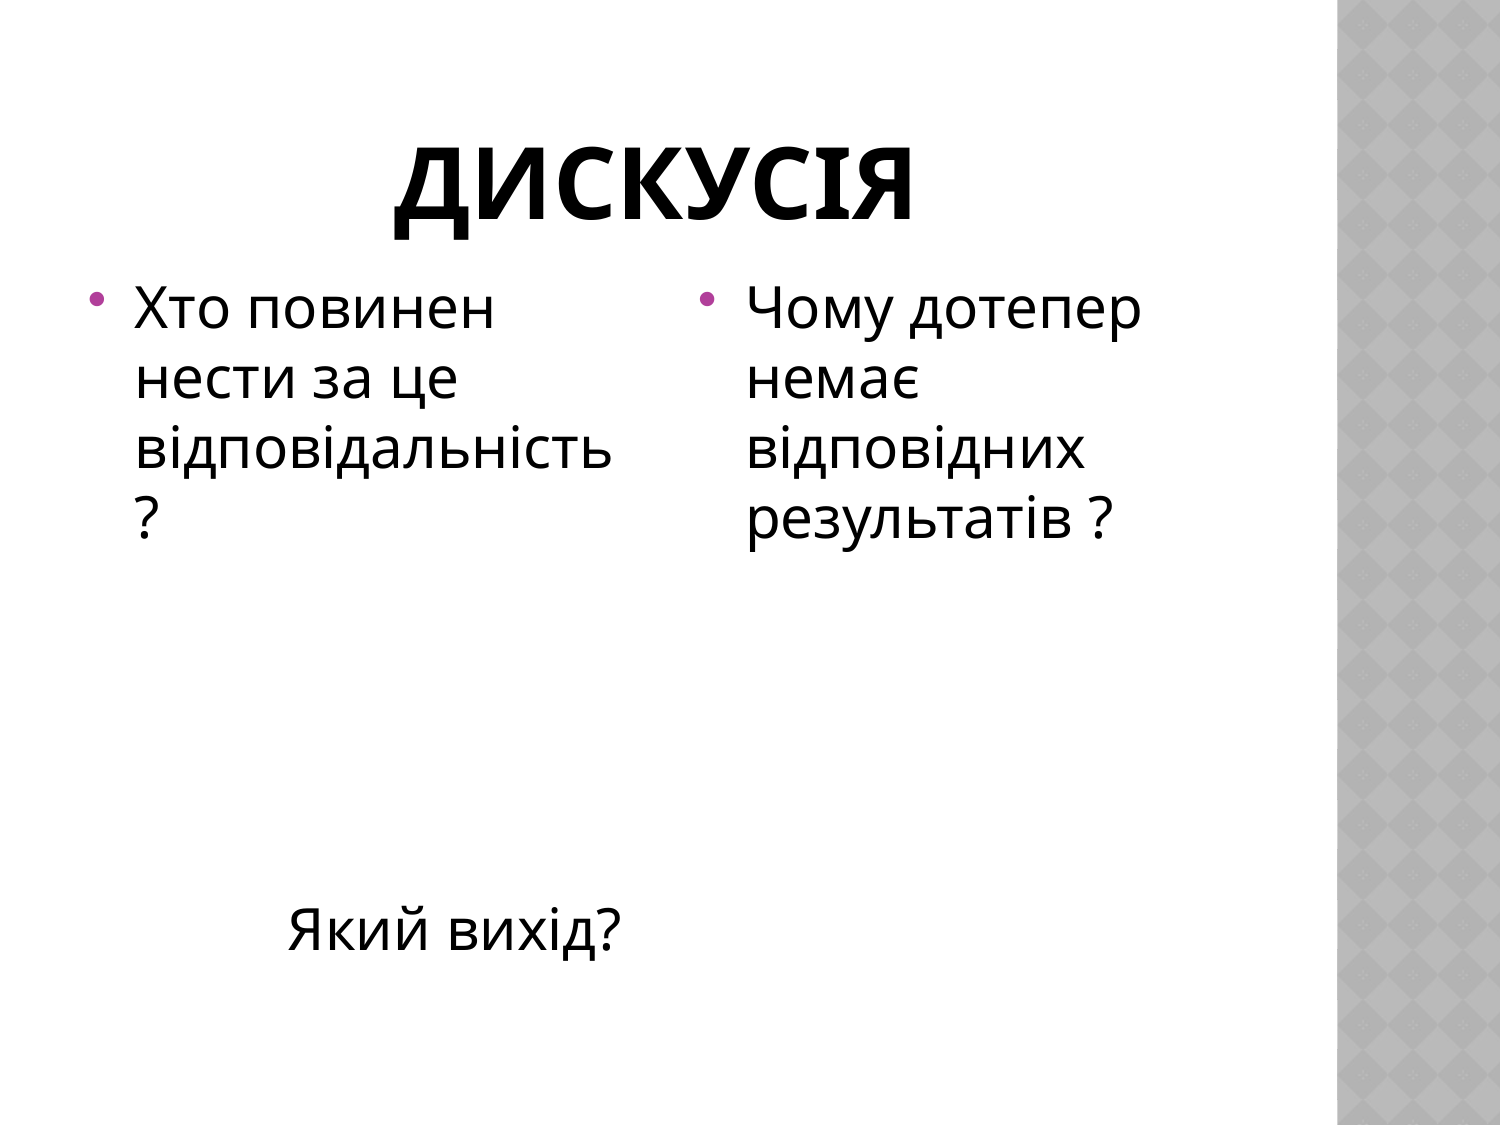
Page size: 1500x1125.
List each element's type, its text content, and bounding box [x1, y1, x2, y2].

list Хто повинен нести за це відповідальність? Який вихід? [75, 262, 653, 1005]
list Чому дотепер немає відповідних результатів ? [685, 262, 1263, 1005]
title Дискусія [75, 52, 1263, 240]
